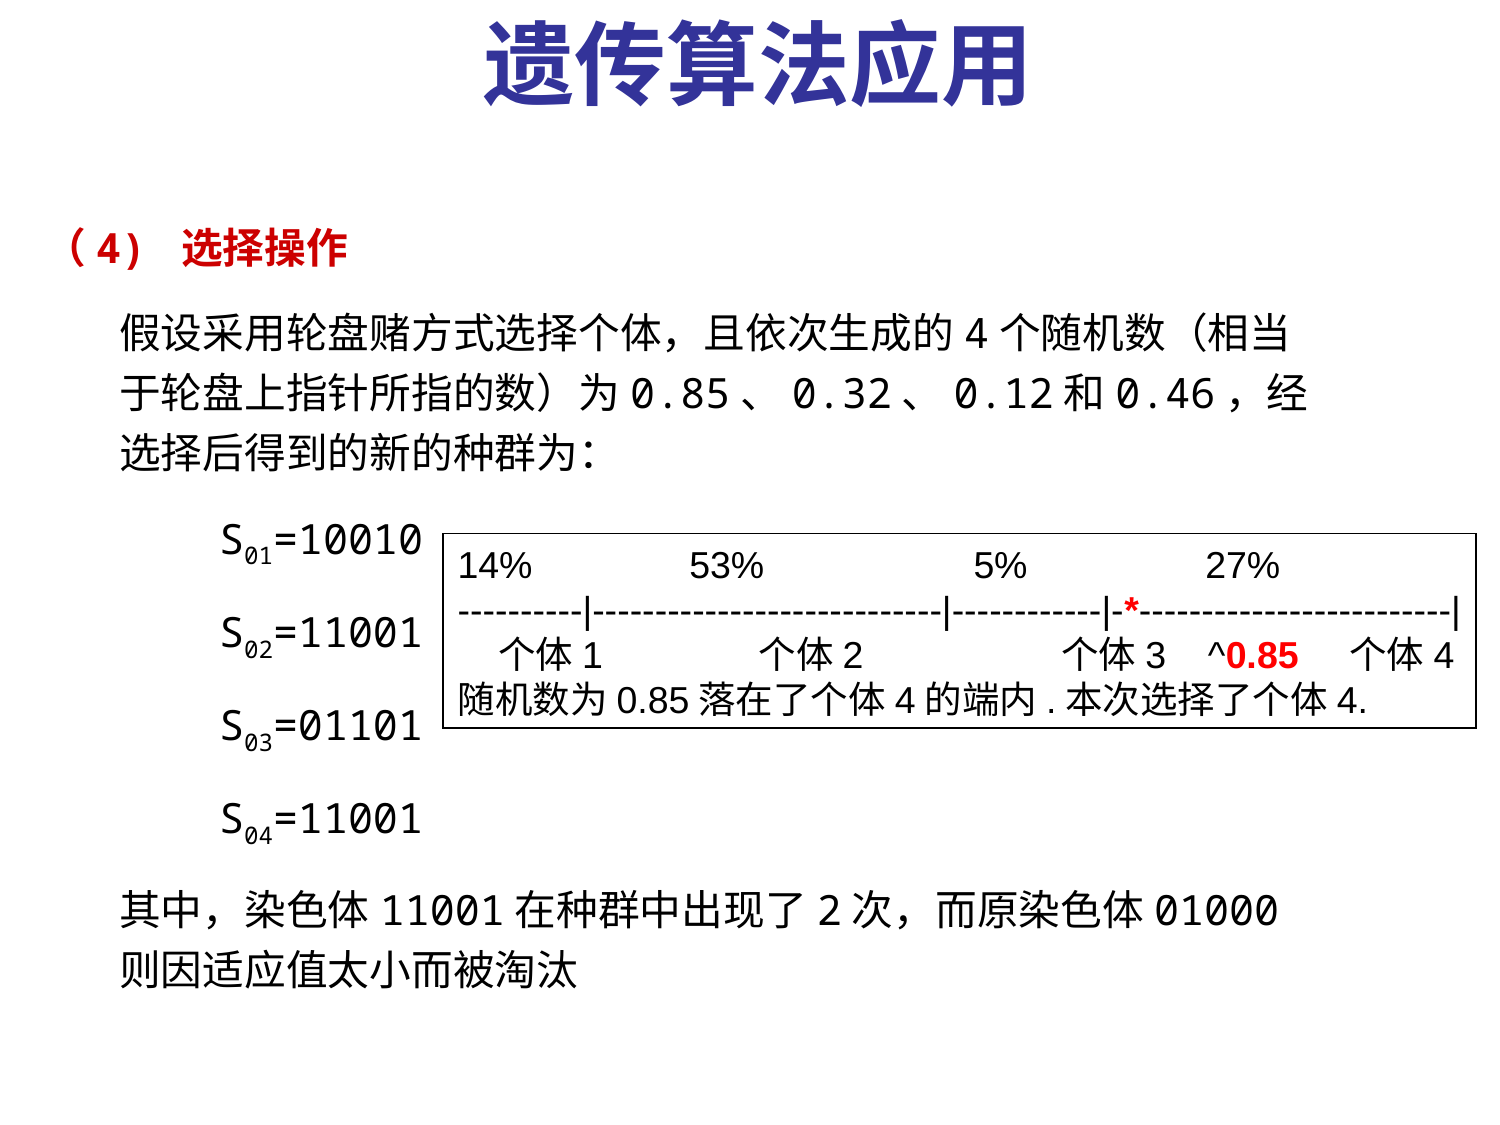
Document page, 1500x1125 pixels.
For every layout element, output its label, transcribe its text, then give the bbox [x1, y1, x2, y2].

text_box （4) 选择操作 假设采用轮盘赌方式选择个体，且依次生成的4个随机数（相当于轮盘上指针所指的数）为0.85、0.32、0.12和0.46，经选择后得到的新的种群为： S01=10010 S02=11001 S03=01101 S04=11001 其中，染色体11001在种群中出现了2次，而原染色体01000则因适应值太小而被淘汰 [29, 214, 1341, 1002]
text_box 遗传算法应用 [300, 0, 1217, 125]
text_box 14% 53% 5% 27% ----------|----------------------------|------------|-*-------------------------| 个体1 个体2 个体3 ^0.85 个体4 随机数为0.85落在了个体4的端内.本次选择了个体4. [442, 533, 1477, 728]
